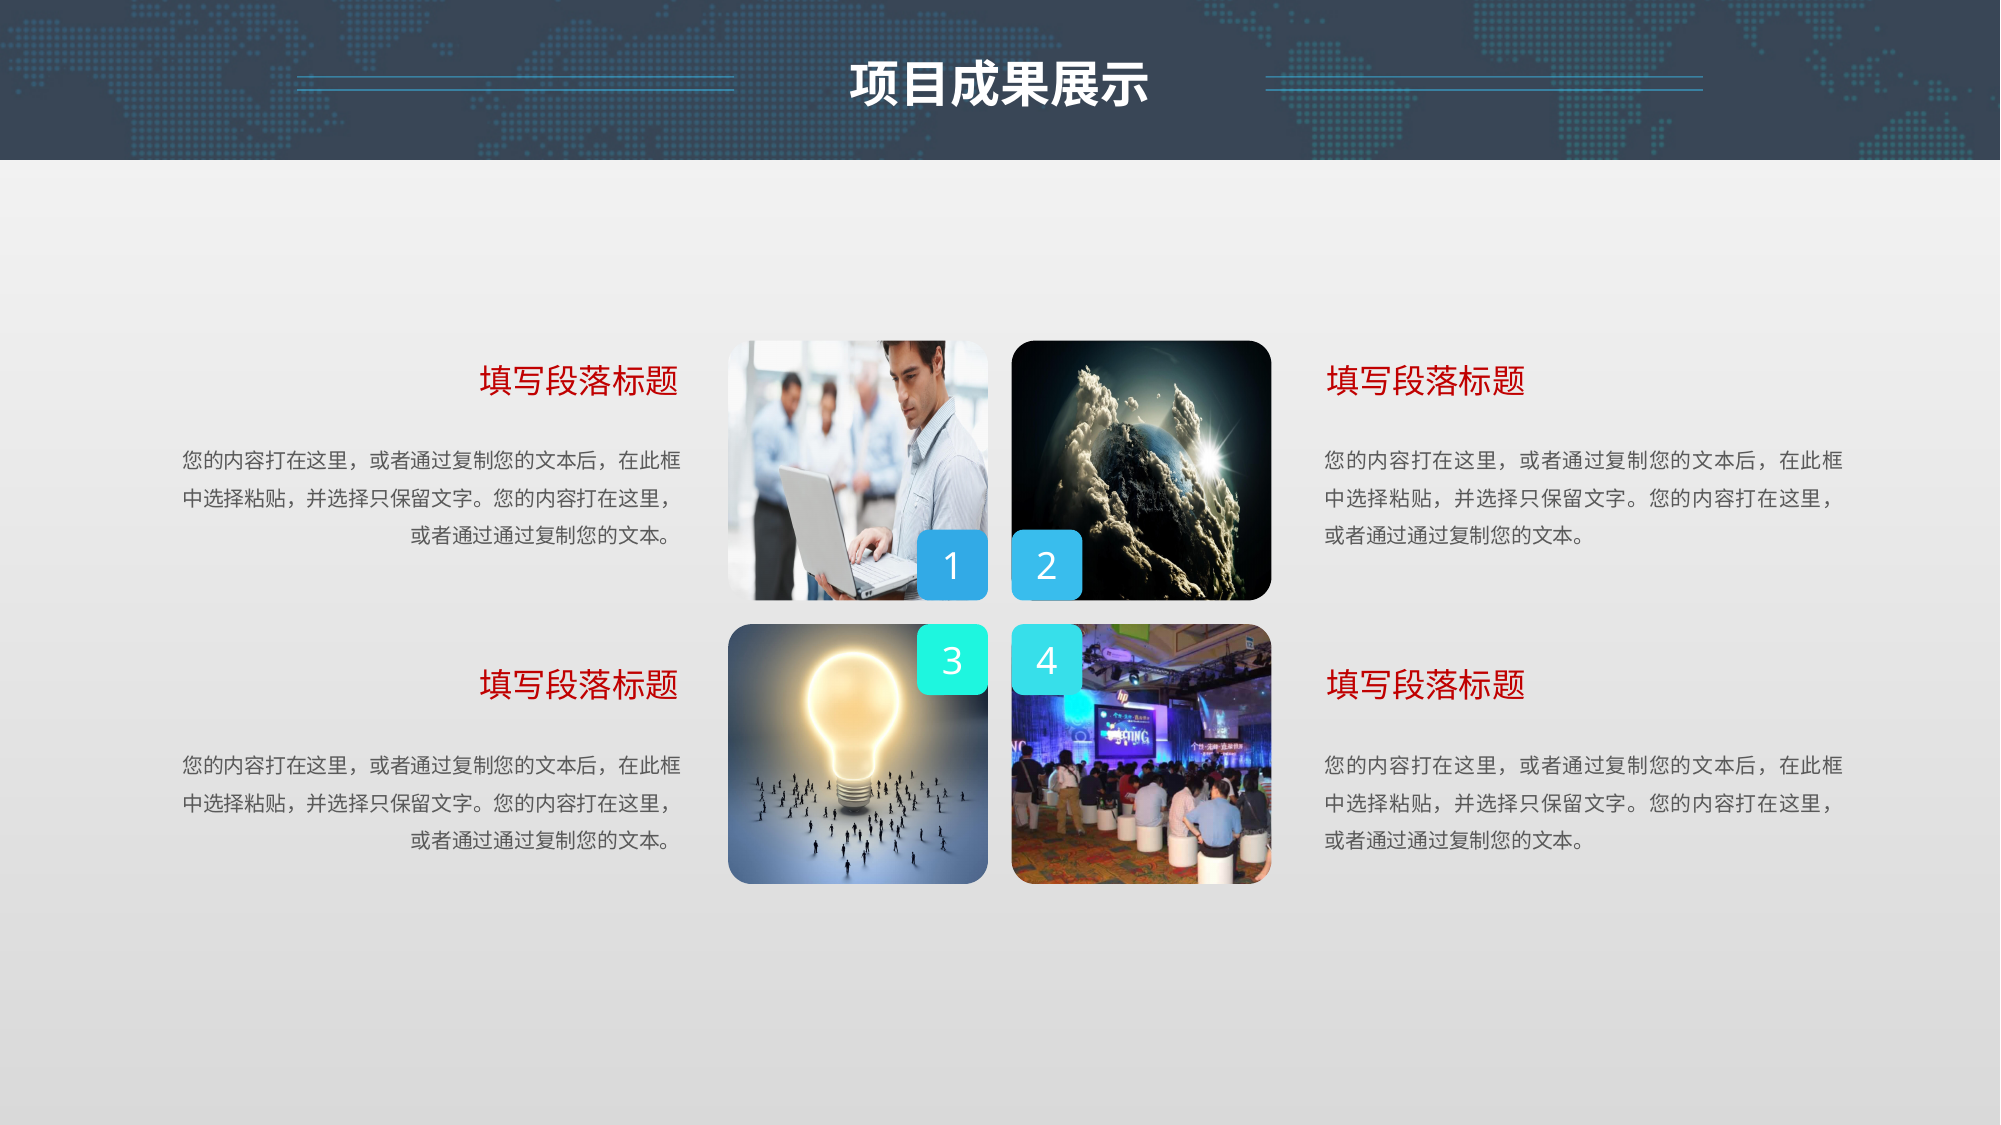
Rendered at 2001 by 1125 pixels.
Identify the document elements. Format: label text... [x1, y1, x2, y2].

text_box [296, 76, 1704, 91]
text_box 3 [915, 622, 991, 698]
text_box 填写段落标题 [464, 657, 694, 712]
text_box 您的内容打在这里，或者通过复制您的文本后，在此框中选择粘贴，并选择只保留文字。您的内容打在这里，或者通过通过复制您的文本。 [147, 732, 696, 861]
text_box [1009, 338, 1274, 603]
text_box 您的内容打在这里，或者通过复制您的文本后，在此框中选择粘贴，并选择只保留文字。您的内容打在这里，或者通过通过复制您的文本。 [1309, 732, 1858, 861]
text_box 2 [1009, 527, 1085, 603]
text_box [726, 622, 991, 887]
text_box 4 [1009, 622, 1085, 698]
text_box 1 [915, 527, 991, 603]
text_box 您的内容打在这里，或者通过复制您的文本后，在此框中选择粘贴，并选择只保留文字。您的内容打在这里，或者通过通过复制您的文本。 [147, 428, 696, 556]
text_box [726, 338, 991, 603]
picture [0, 0, 2000, 161]
text_box 填写段落标题 [464, 352, 694, 408]
text_box 填写段落标题 [1311, 352, 1541, 408]
text_box 项目成果展示 [835, 45, 1165, 75]
text_box 填写段落标题 [1311, 657, 1541, 712]
text_box [1009, 622, 1274, 887]
text_box 项目成果展示 [835, 98, 1165, 121]
text_box 您的内容打在这里，或者通过复制您的文本后，在此框中选择粘贴，并选择只保留文字。您的内容打在这里，或者通过通过复制您的文本。 [1309, 428, 1858, 556]
